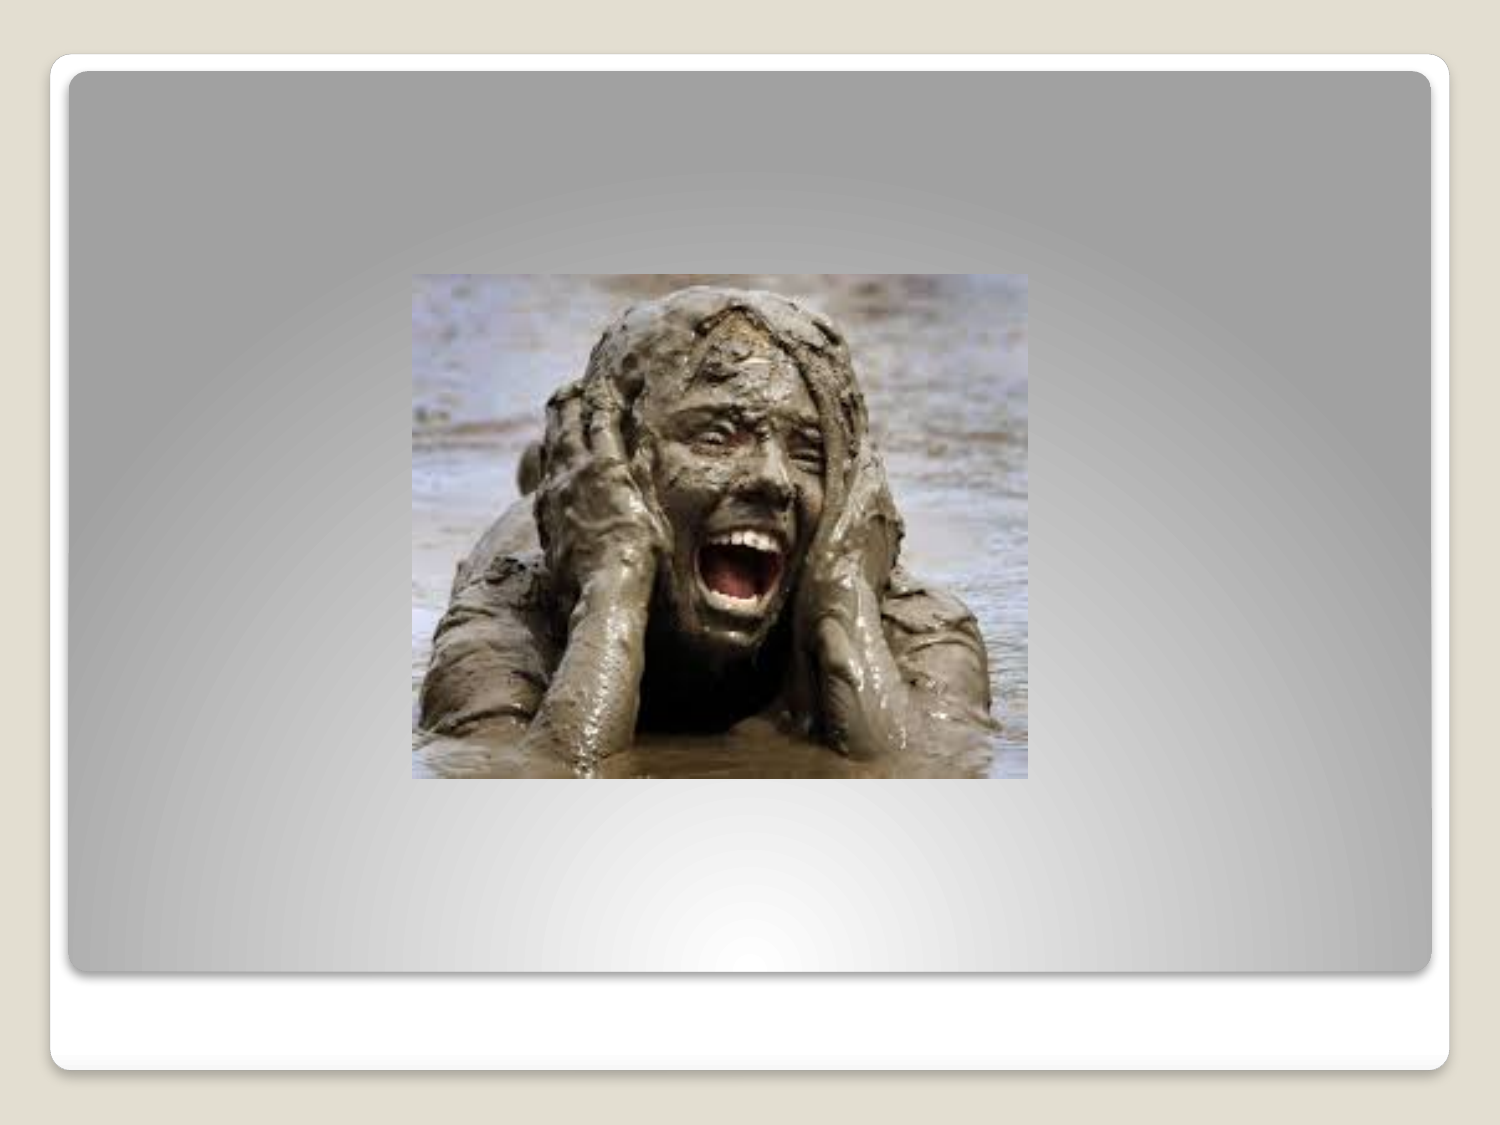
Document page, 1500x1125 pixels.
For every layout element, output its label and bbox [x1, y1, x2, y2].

list [412, 274, 1028, 779]
